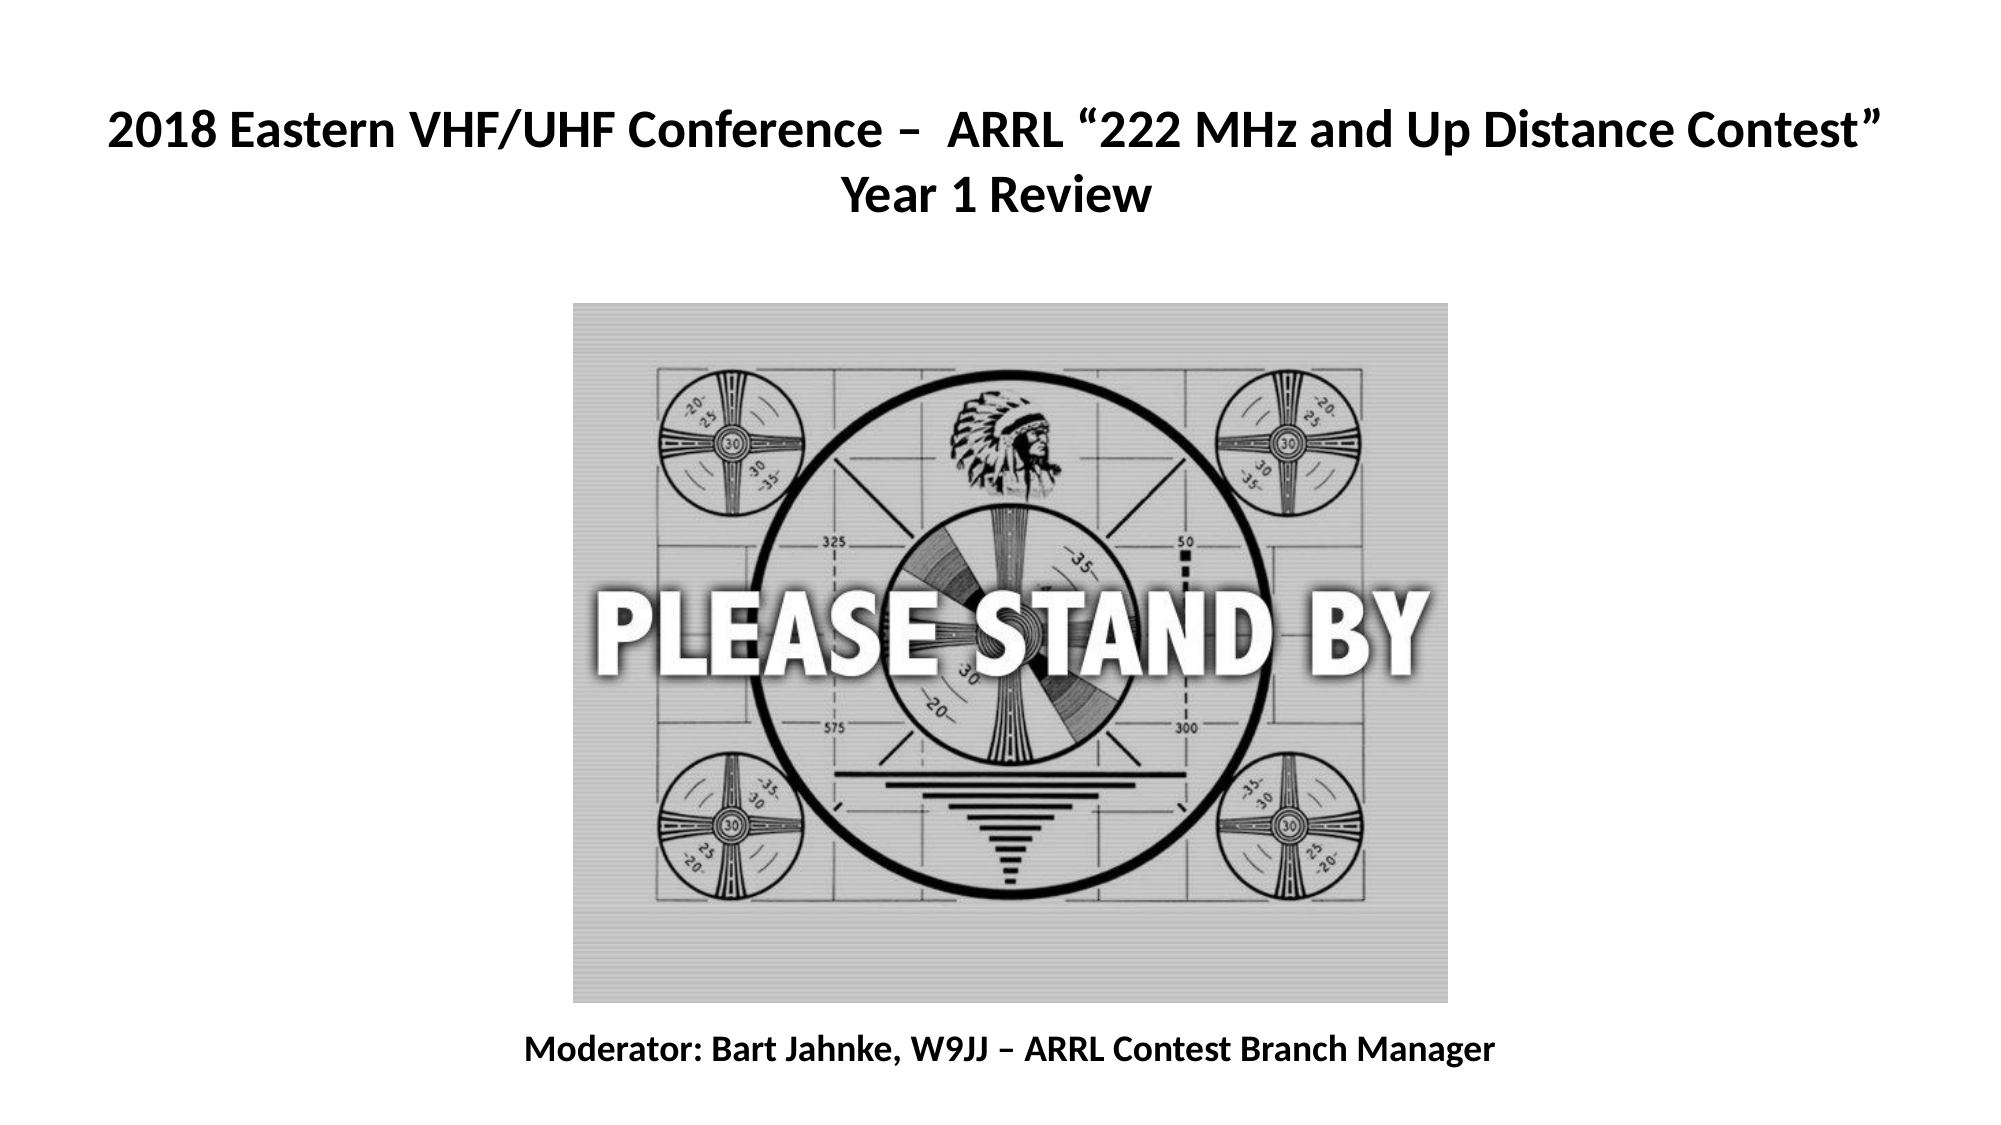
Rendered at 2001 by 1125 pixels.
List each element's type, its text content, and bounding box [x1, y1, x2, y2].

text_box Moderator: Bart Jahnke, W9JJ – ARRL Contest Branch Manager [436, 1016, 1585, 1077]
text_box 2018 Eastern VHF/UHF Conference – ARRL “222 MHz and Up Distance Contest” Year 1 Review [34, 86, 1961, 231]
picture [573, 303, 1448, 1003]
